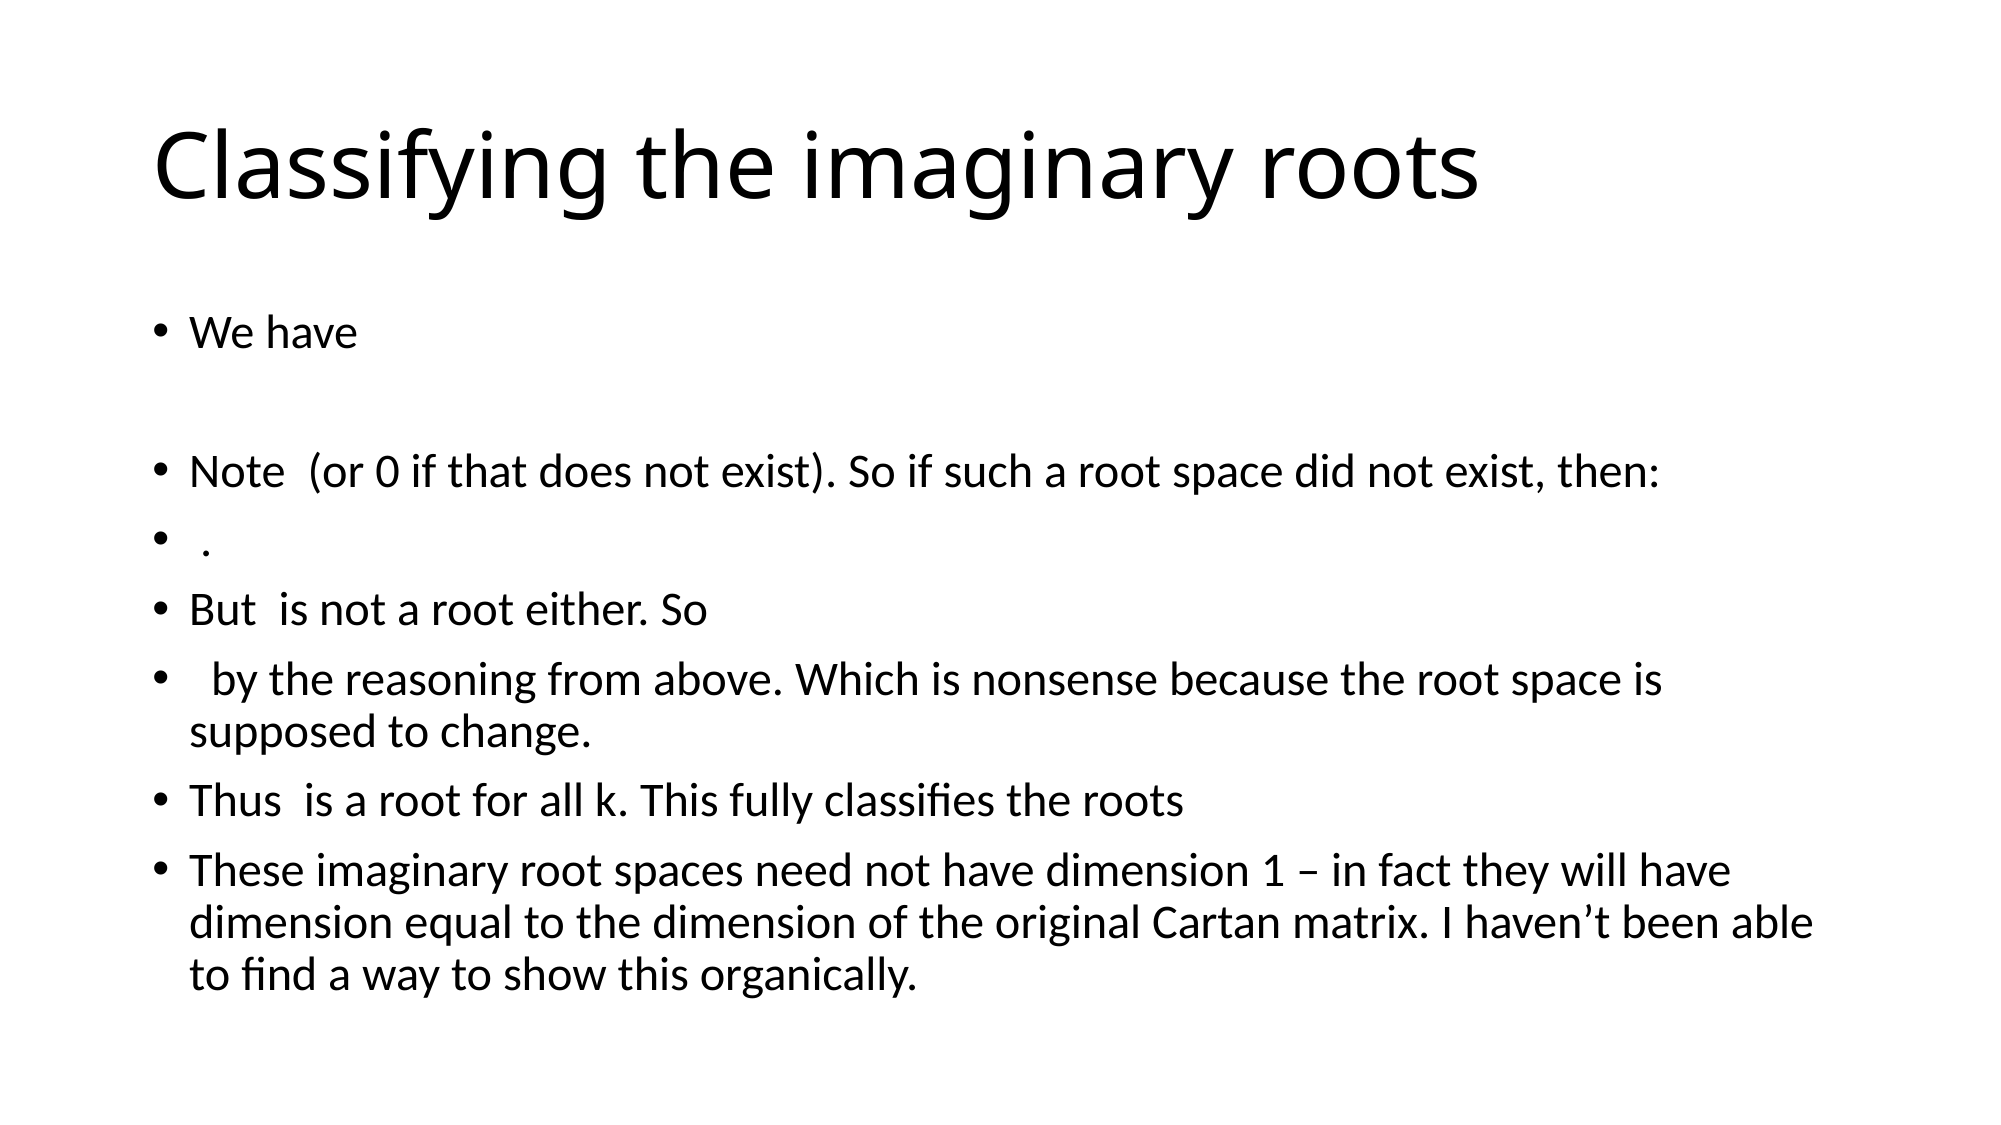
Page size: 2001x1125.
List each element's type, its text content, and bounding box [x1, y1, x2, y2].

title Classifying the imaginary roots [137, 59, 1863, 278]
